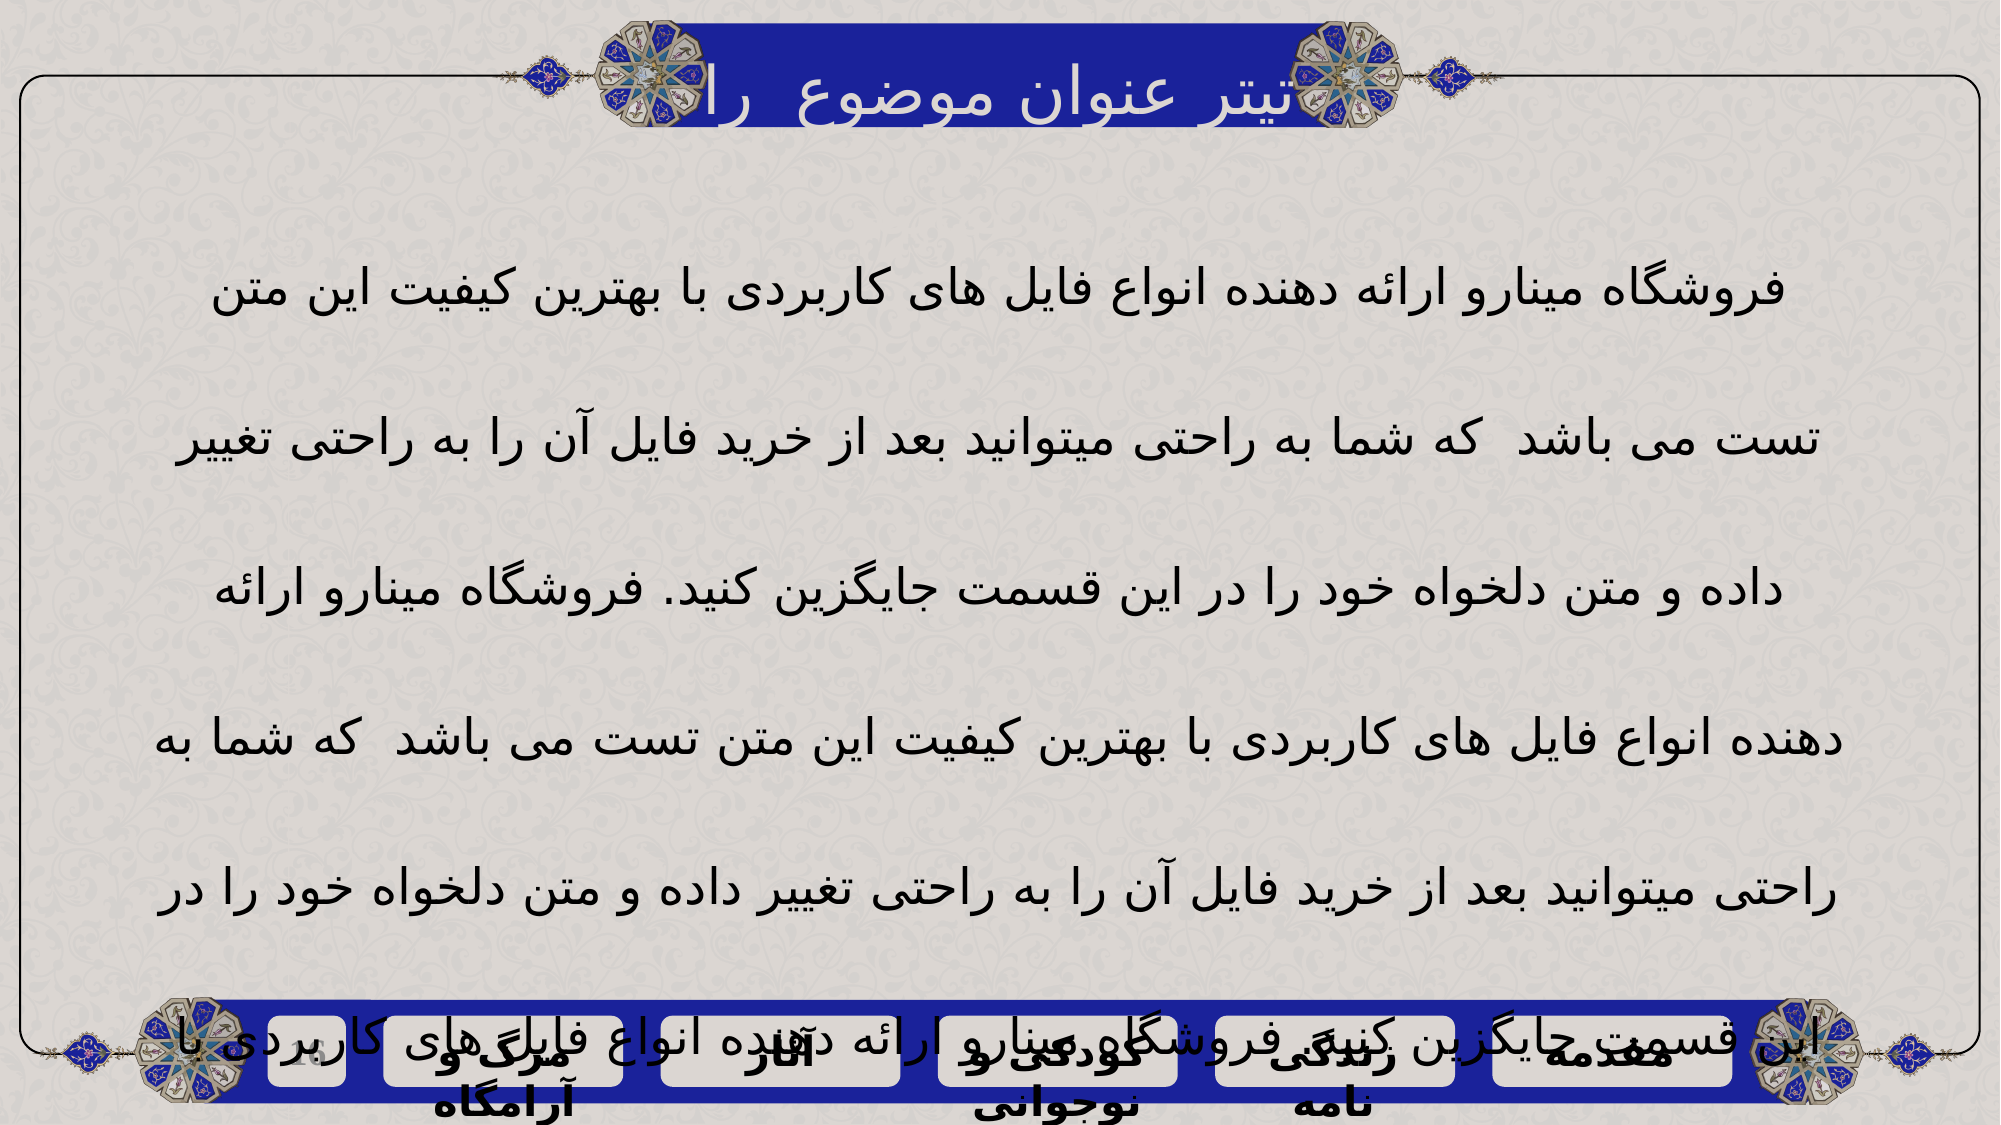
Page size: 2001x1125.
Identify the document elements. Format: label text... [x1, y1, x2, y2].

text_box فروشگاه مینارو ارائه دهنده انواع فایل های کاربردی با بهترین کیفیت این متن تست می باشد که شما به راحتی میتوانید بعد از خرید فایل آن را به راحتی تغییر داده و متن دلخواه خود را در این قسمت جایگزین کنید. فروشگاه مینارو ارائه دهنده انواع فایل های کاربردی با بهترین کیفیت این متن تست می باشد که شما به راحتی میتوانید بعد از خرید فایل آن را به راحتی تغییر داده و متن دلخواه خود را در این قسمت جایگزین کنید. فروشگاه مینارو ارائه دهنده انواع فایل های کاربردی با بهترین کیفیت این متن تست می باشد که شما به راحتی میتوانید بعد از خرید فایل آن را به راحتی تغییر داده و متن دلخواه خود را در این قسمت جایگزین کنید. [135, 157, 1865, 1125]
picture [493, 21, 621, 127]
text_box تیتر عنوان موضوع را وارد نمایید [621, 0, 1379, 157]
picture [1865, 999, 1965, 1105]
picture [1379, 22, 1505, 128]
picture [33, 998, 135, 1103]
